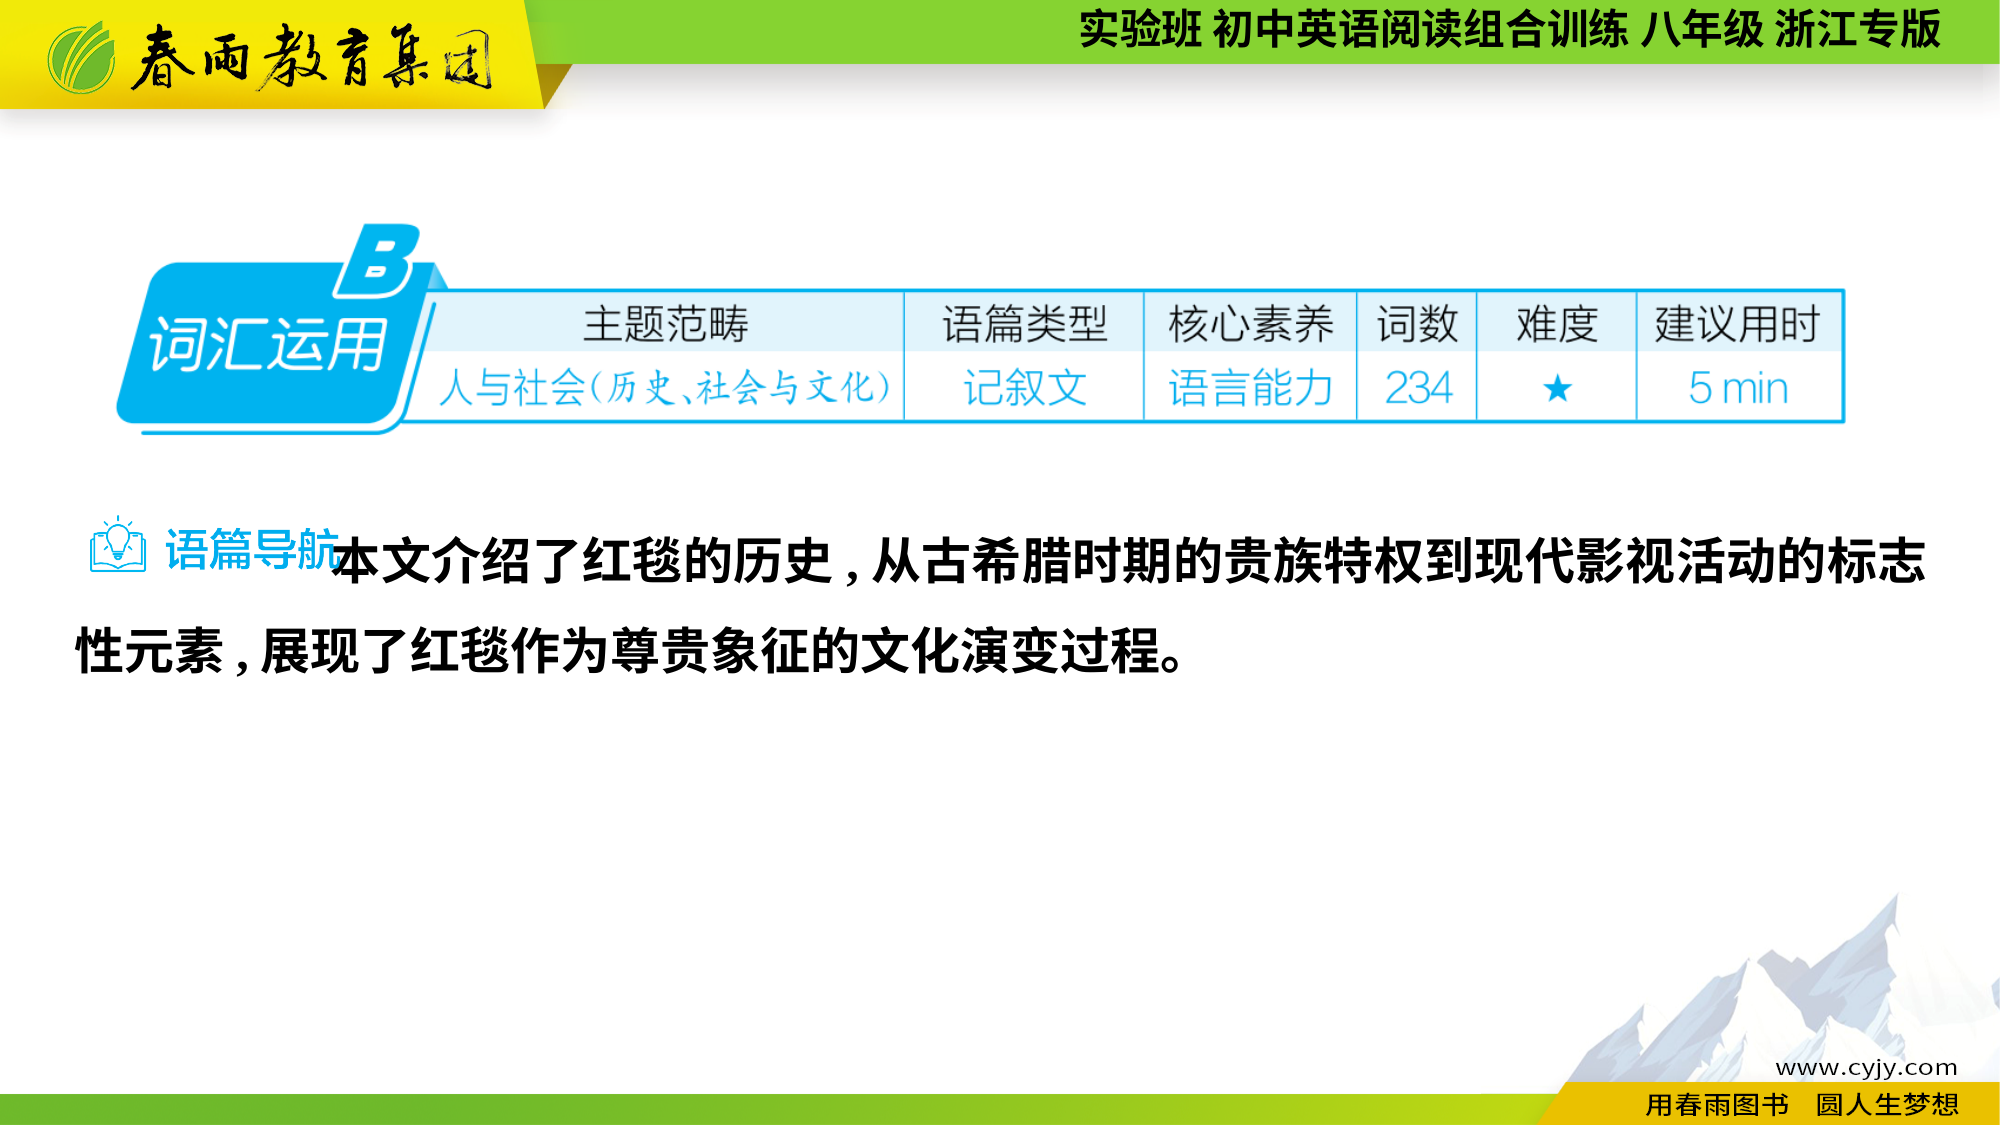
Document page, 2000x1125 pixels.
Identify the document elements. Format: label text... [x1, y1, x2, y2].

picture [0, 0, 2000, 1125]
list 本文介绍了红毯的历史,从古希腊时期的贵族特权到现代影视活动的标志性元素,展现了红毯作为尊贵象征的文化演变过程。 [59, 491, 1944, 678]
